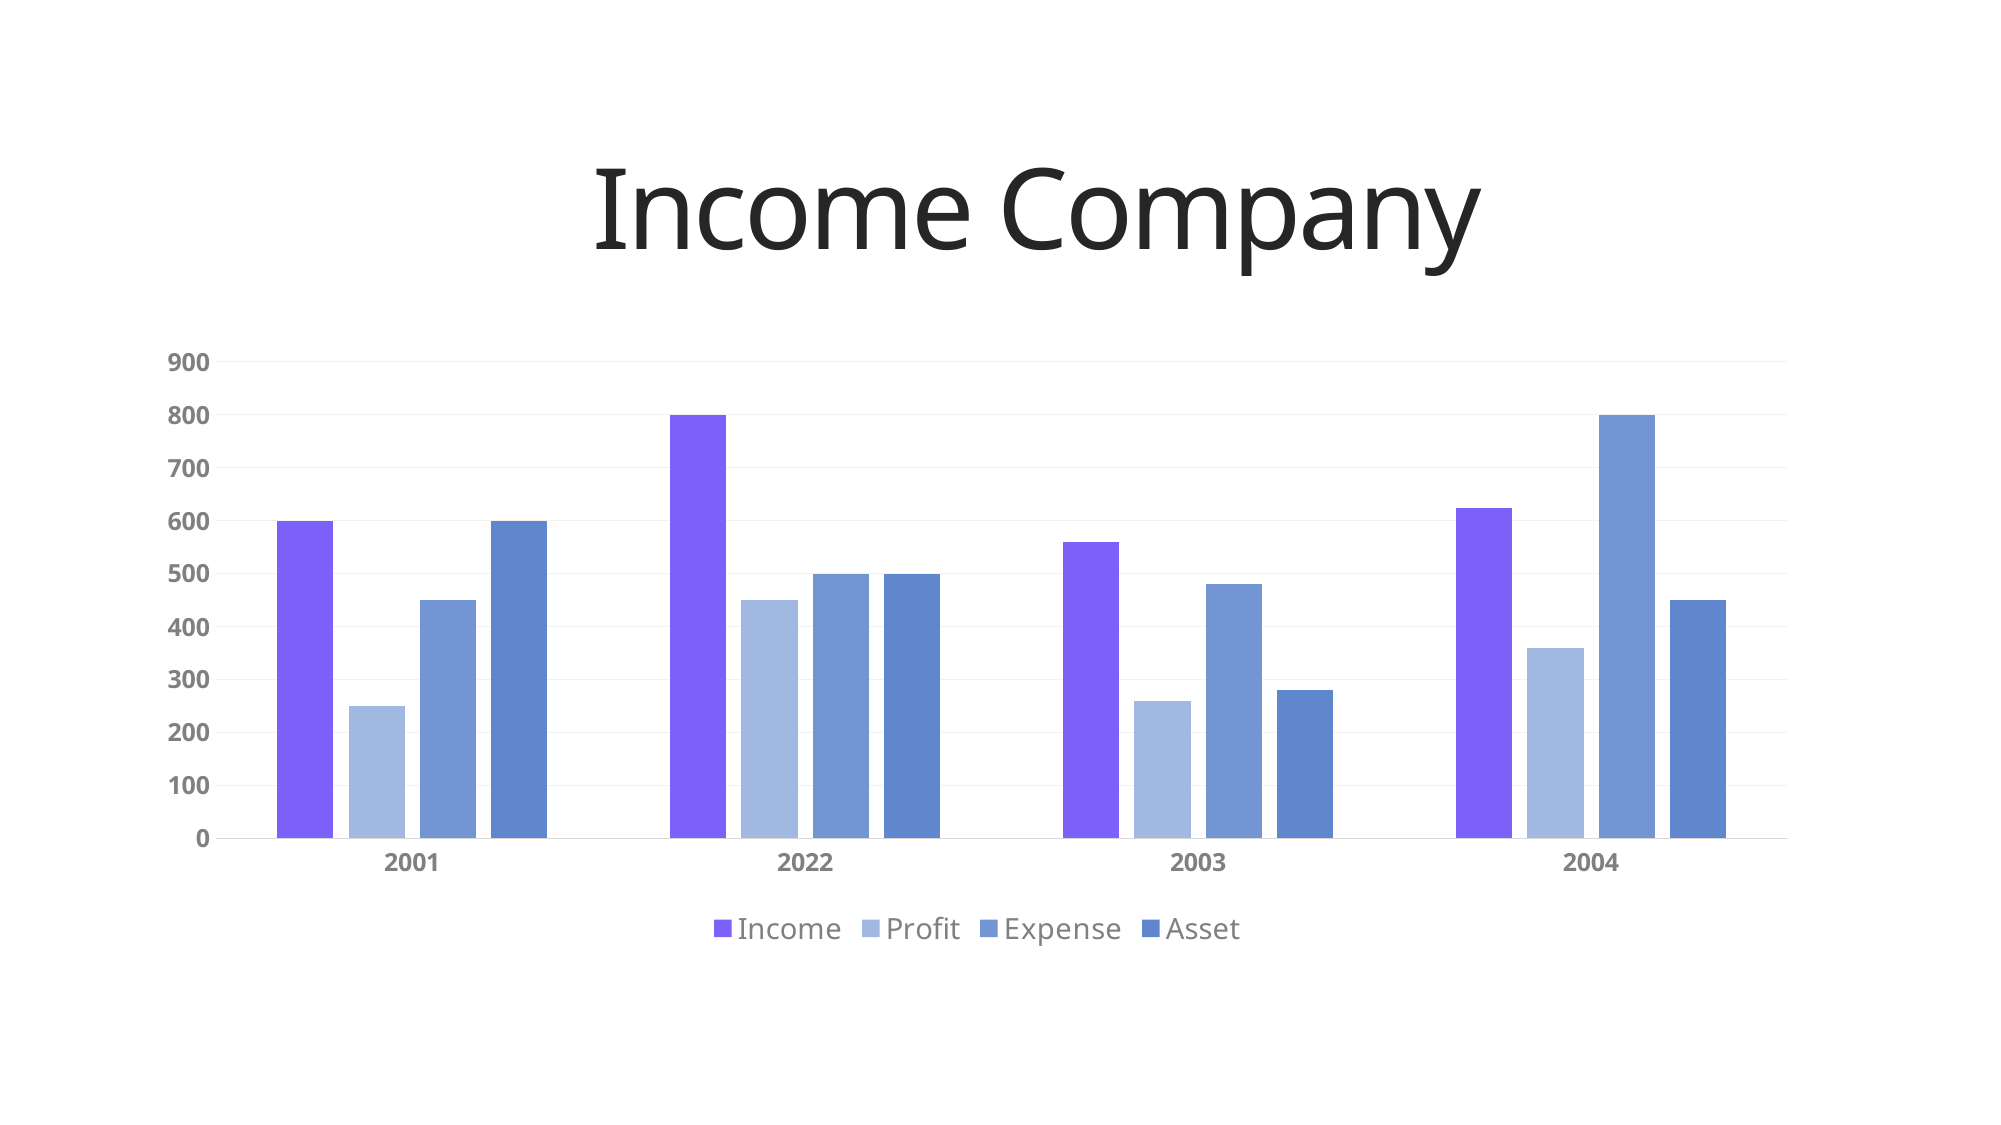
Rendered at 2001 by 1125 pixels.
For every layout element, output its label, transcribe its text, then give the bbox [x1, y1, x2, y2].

text_box Income Company [368, 122, 1632, 286]
chart [133, 332, 1822, 955]
